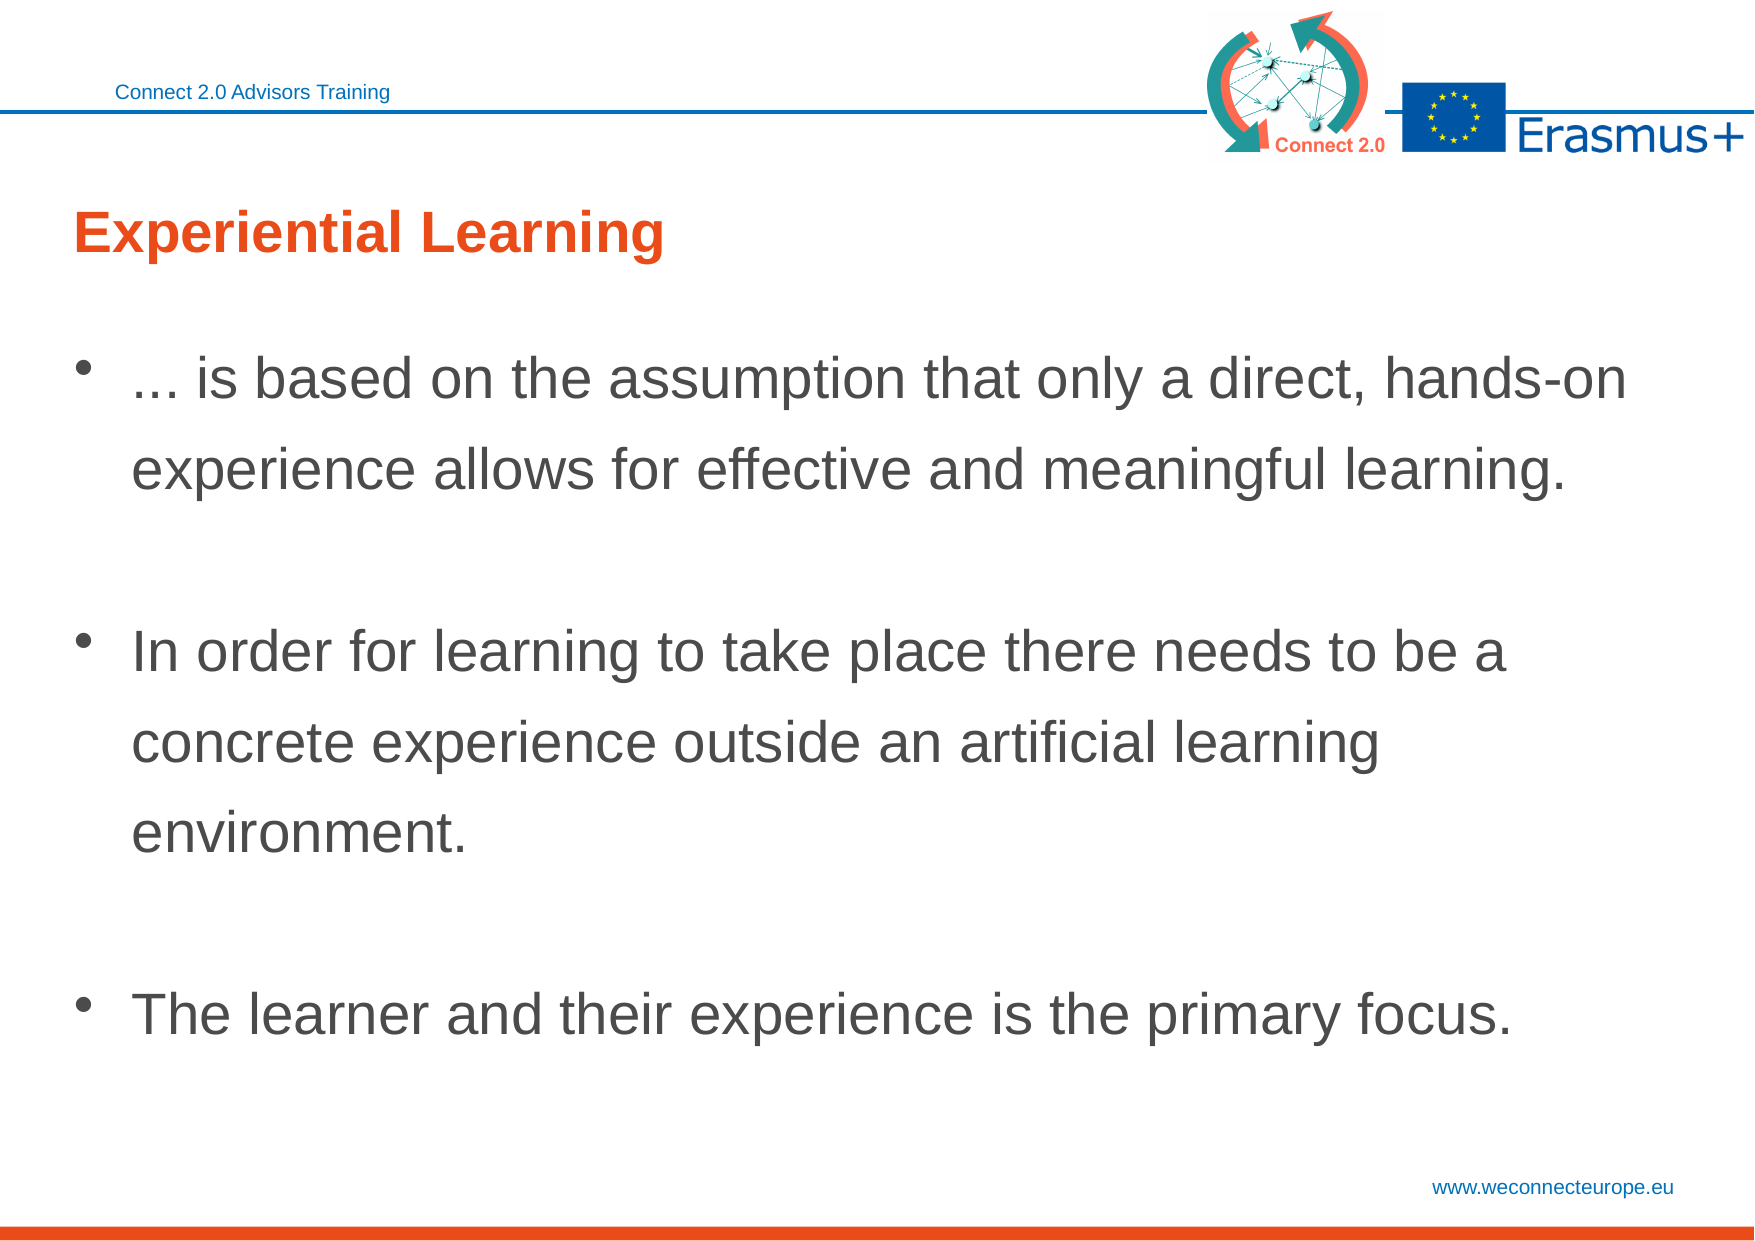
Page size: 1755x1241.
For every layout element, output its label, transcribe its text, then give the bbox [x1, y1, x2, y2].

list ... is based on the assumption that only a direct, hands-on experience allows for effective and meaningful learning. In order for learning to take place there needs to be a concrete experience outside an artificial learning environment. The learner and their experience is the primary focus. [73, 318, 1681, 1164]
picture [1207, 11, 1755, 172]
footer Connect 2.0 Advisors Training [114, 70, 1084, 104]
title Experiential Learning [73, 193, 1681, 302]
